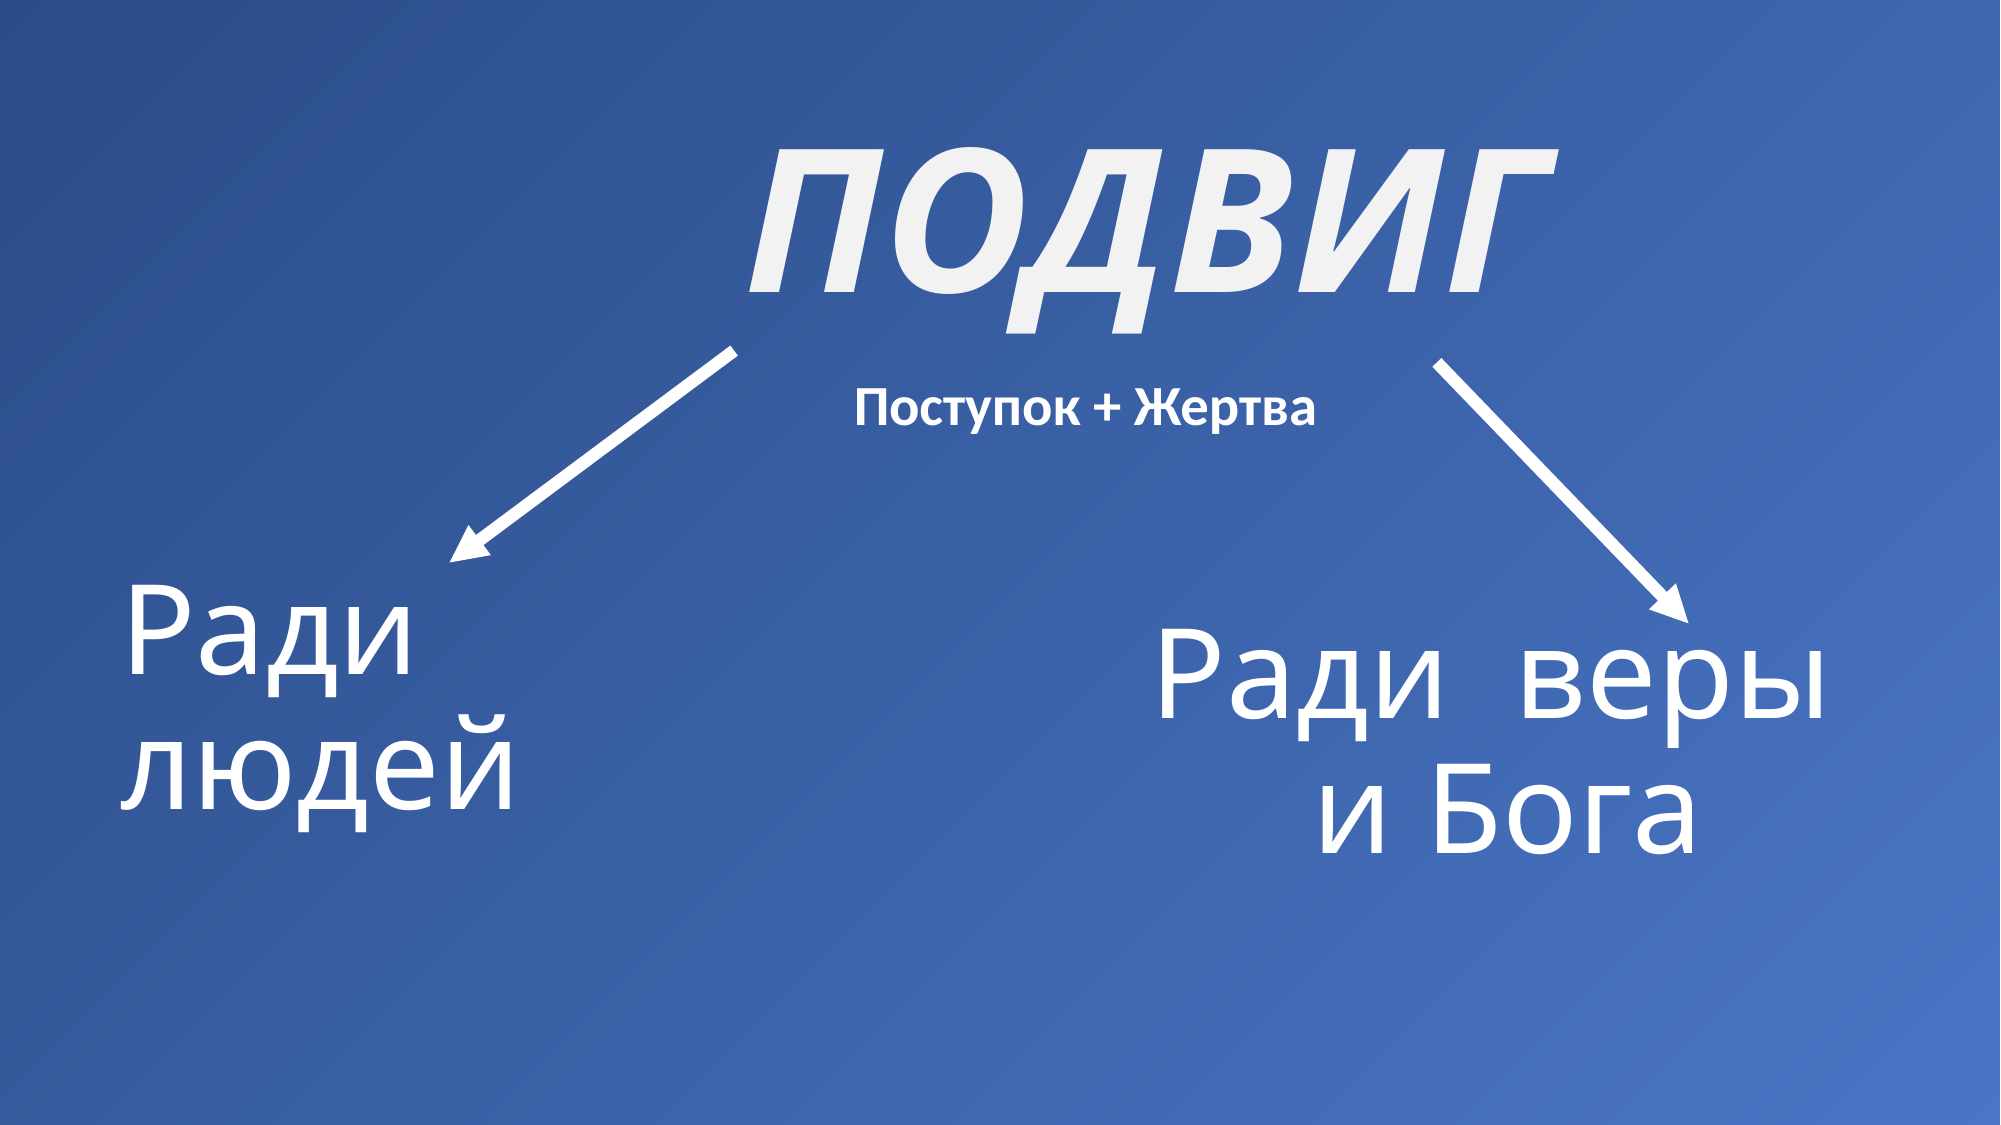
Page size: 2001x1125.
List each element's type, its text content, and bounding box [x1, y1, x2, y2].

text_box ПОДВИГ [729, 31, 2000, 424]
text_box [1436, 362, 1689, 624]
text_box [449, 350, 735, 563]
text_box Ради веры и Бога [1091, 627, 1924, 865]
title Ради людей [105, 583, 789, 821]
list Поступок + Жертва [813, 369, 1358, 446]
